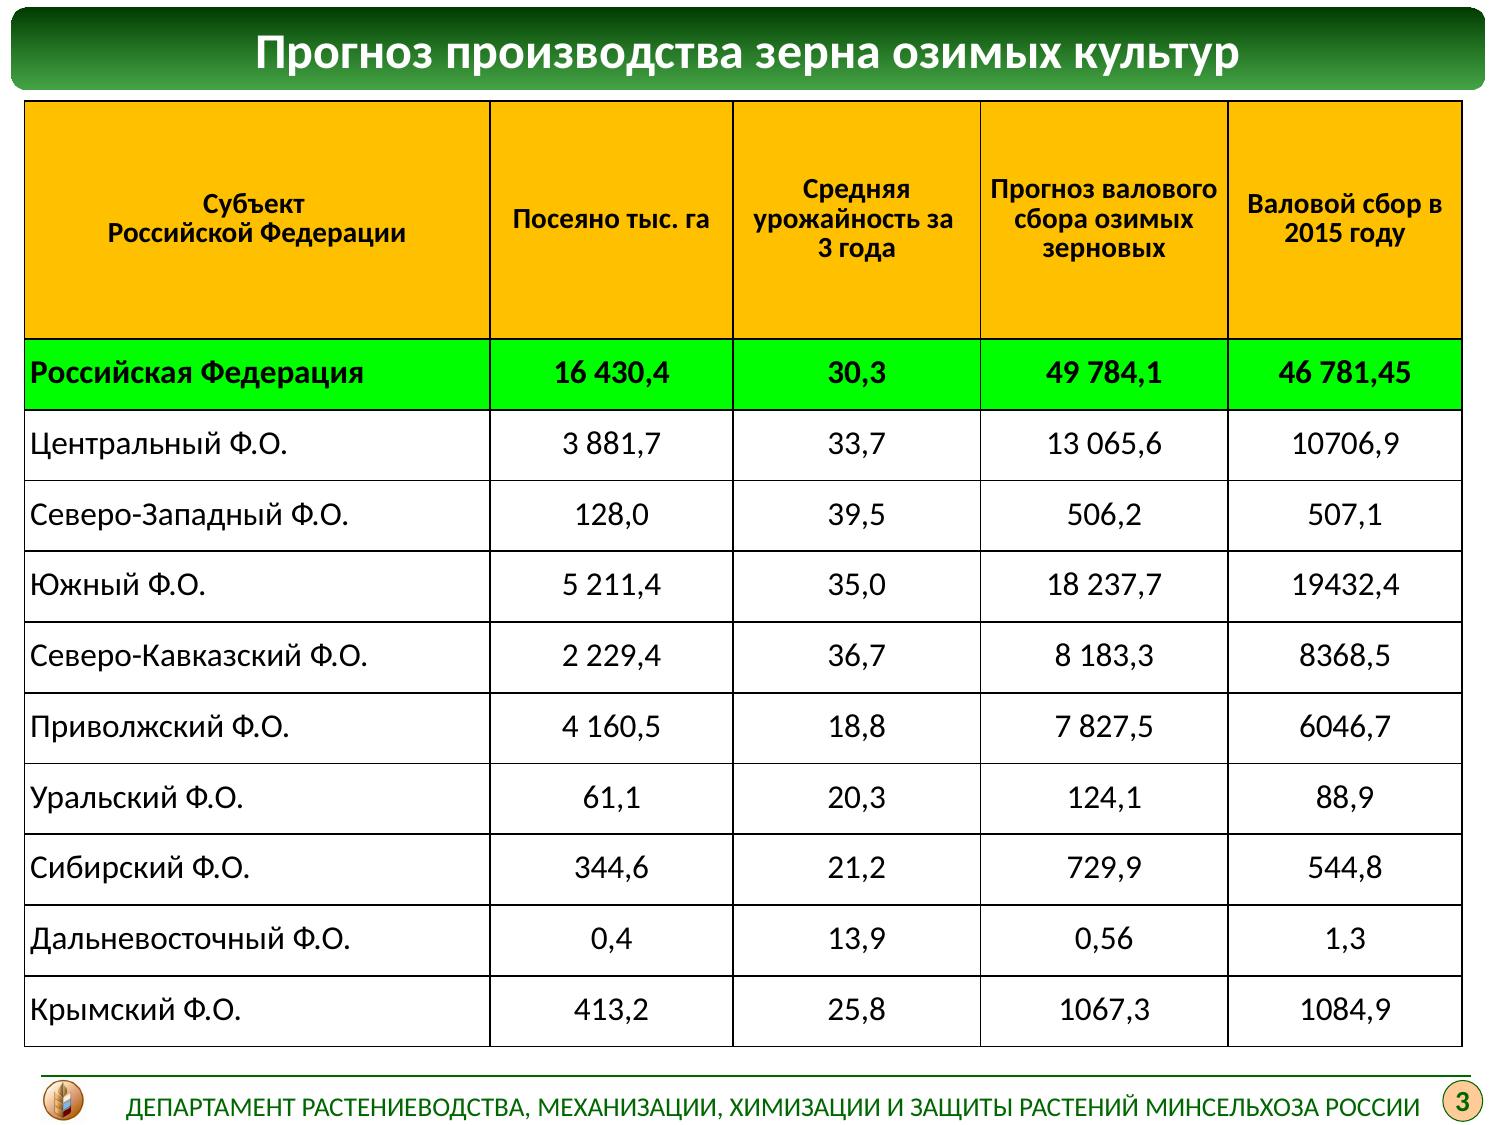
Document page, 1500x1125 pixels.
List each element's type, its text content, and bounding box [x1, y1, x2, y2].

table_cell 16 430,4 [491, 340, 732, 409]
table_cell 39,5 [734, 481, 980, 550]
table_header Средняя урожайность за 3 года [734, 102, 980, 338]
table_cell 21,2 [734, 835, 980, 904]
table_cell 1067,3 [981, 977, 1227, 1046]
table_header Прогноз валового сбора озимых зерновых [981, 102, 1227, 338]
table_cell 413,2 [491, 977, 732, 1046]
table_cell Уральский Ф.О. [25, 764, 489, 833]
table_cell 33,7 [734, 411, 980, 480]
table_cell 35,0 [734, 552, 980, 621]
table_header Субъект Российской Федерации [25, 102, 489, 338]
table_cell 46 781,45 [1229, 340, 1461, 409]
table_cell Сибирский Ф.О. [25, 835, 489, 904]
table_cell 124,1 [981, 764, 1227, 833]
table_cell Российская Федерация [25, 340, 489, 409]
table_cell 10706,9 [1229, 411, 1461, 480]
text_box [1447, 1082, 1479, 1088]
table_cell 128,0 [491, 481, 732, 550]
table_cell 5 211,4 [491, 552, 732, 621]
table_cell 88,9 [1229, 764, 1461, 833]
text_box 3 [1435, 1088, 1500, 1113]
table_cell 344,6 [491, 835, 732, 904]
table_cell 507,1 [1229, 481, 1461, 550]
table_cell Центральный Ф.О. [25, 411, 489, 480]
table_cell 61,1 [491, 764, 732, 833]
table_cell 4 160,5 [491, 694, 732, 763]
table_cell 30,3 [734, 340, 980, 409]
table_cell 36,7 [734, 623, 980, 692]
table_cell 8368,5 [1229, 623, 1461, 692]
table_cell 18,8 [734, 694, 980, 763]
text_box ДЕПАРТАМЕНТ РАСТЕНИЕВОДСТВА, МЕХАНИЗАЦИИ, ХИМИЗАЦИИ И ЗАЩИТЫ РАСТЕНИЙ МИНСЕЛЬХОЗА РОССИИ [111, 1083, 1435, 1125]
table_cell 8 183,3 [981, 623, 1227, 692]
table_cell 19432,4 [1229, 552, 1461, 621]
table_cell Южный Ф.О. [25, 552, 489, 621]
table_cell 13 065,6 [981, 411, 1227, 480]
table_cell Северо-Кавказский Ф.О. [25, 623, 489, 692]
table_cell Приволжский Ф.О. [25, 694, 489, 763]
table_cell 7 827,5 [981, 694, 1227, 763]
table_cell 25,8 [734, 977, 980, 1046]
table_cell 2 229,4 [491, 623, 732, 692]
table_cell 6046,7 [1229, 694, 1461, 763]
table_cell 13,9 [734, 906, 980, 975]
table_cell Дальневосточный Ф.О. [25, 906, 489, 975]
text_box Прогноз производства зерна озимых культур [11, 7, 1485, 90]
table_header Посеяно тыс. га [491, 102, 732, 338]
table_cell 729,9 [981, 835, 1227, 904]
table_cell Крымский Ф.О. [25, 977, 489, 1046]
table_cell 0,56 [981, 906, 1227, 975]
text_box [1446, 1113, 1479, 1122]
table_cell Северо-Западный Ф.О. [25, 481, 489, 550]
table_cell 49 784,1 [981, 340, 1227, 409]
table_cell 544,8 [1229, 835, 1461, 904]
table_cell 18 237,7 [981, 552, 1227, 621]
table_header Валовой сбор в 2015 году [1229, 102, 1461, 338]
table_cell 20,3 [734, 764, 980, 833]
table_cell 0,4 [491, 906, 732, 975]
picture [41, 1077, 86, 1125]
table_cell 506,2 [981, 481, 1227, 550]
table_cell 1,3 [1229, 906, 1461, 975]
table_cell 1084,9 [1229, 977, 1461, 1046]
table_cell 3 881,7 [491, 411, 732, 480]
